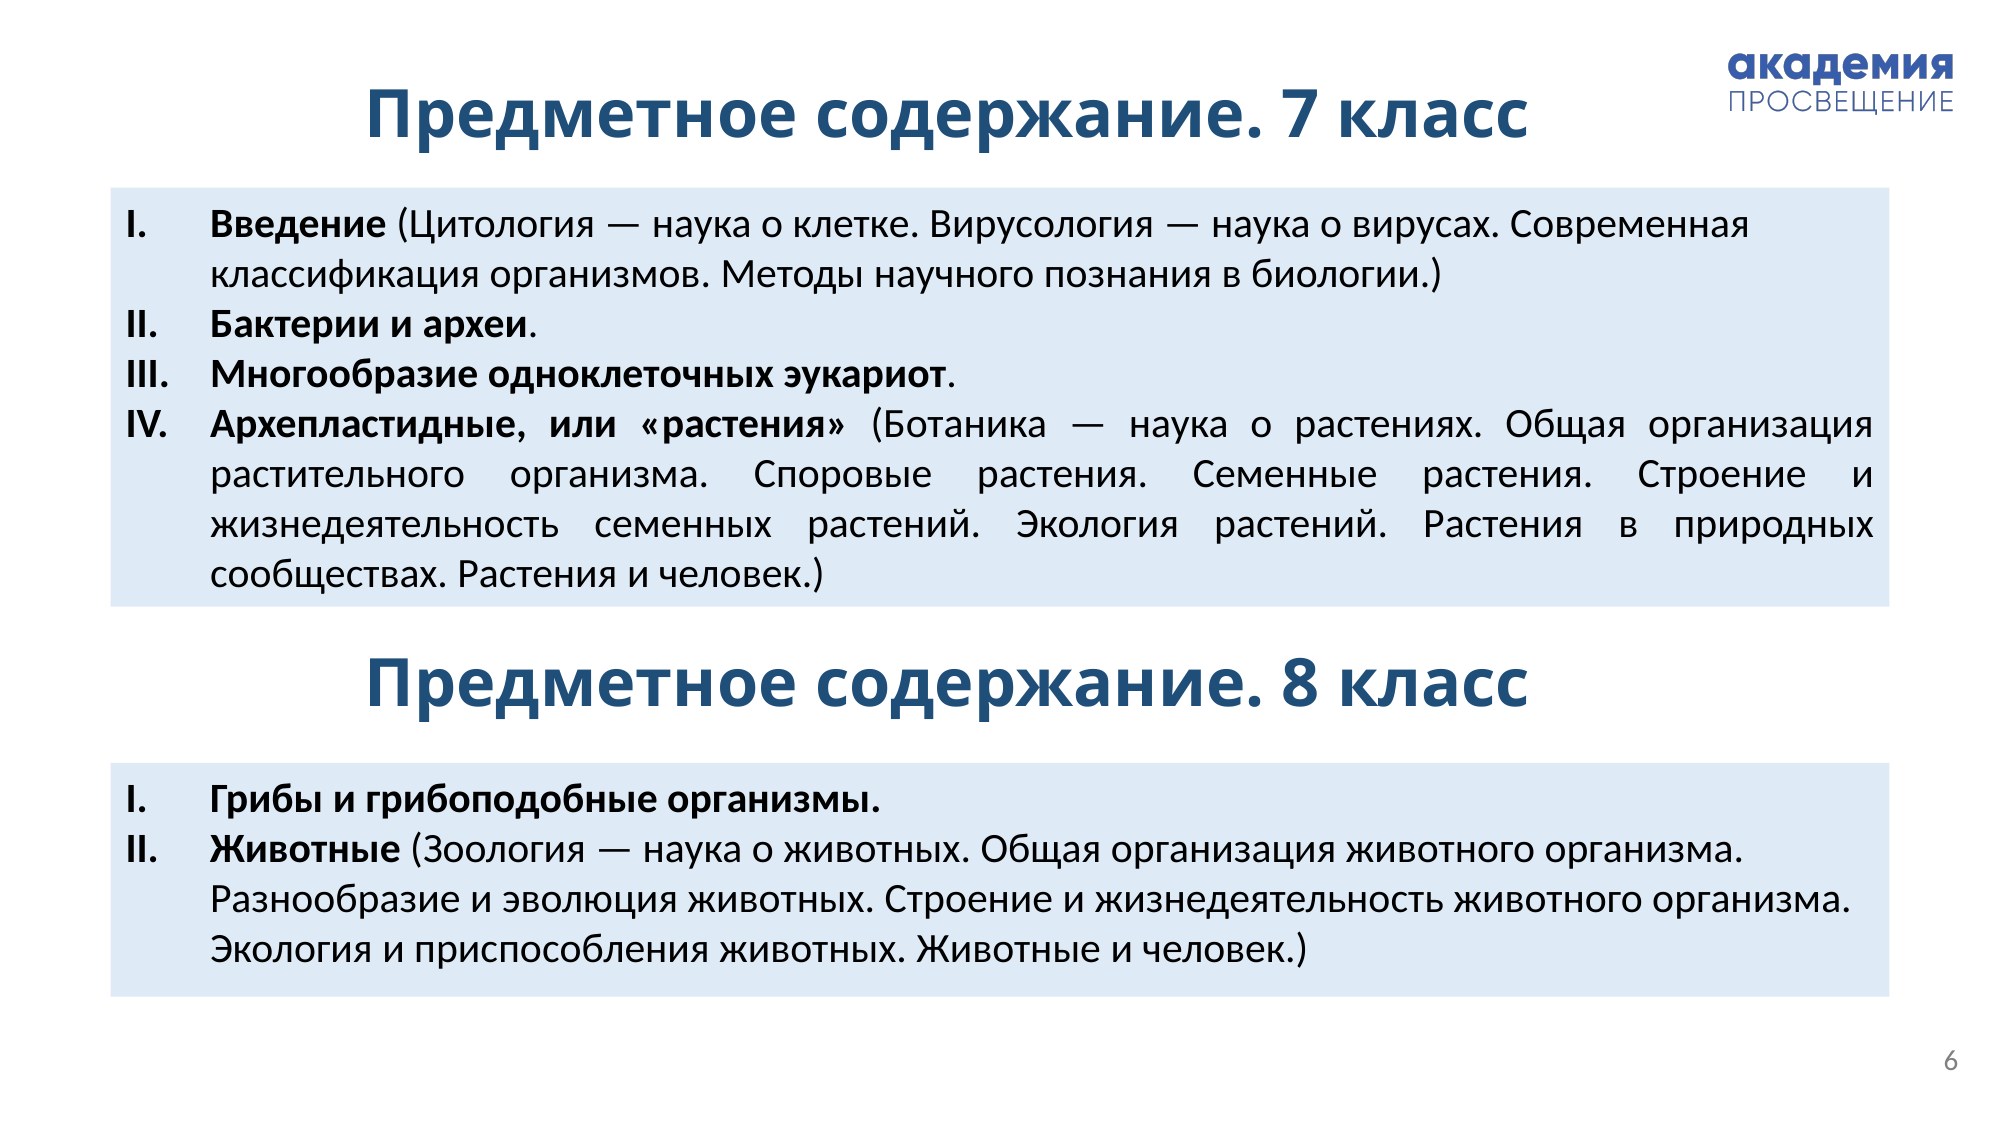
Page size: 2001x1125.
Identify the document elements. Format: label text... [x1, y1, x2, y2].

picture [1714, 33, 1969, 133]
title Предметное содержание. 7 класс [85, 7, 1811, 225]
list Введение (Цитология — наука о клетке. Вирусология — наука о вирусах. Современная классификация организмов. Методы научного познания в биологии.) Бактерии и археи. Многообразие одноклеточных эукариот. Архепластидные, или «растения» (Ботаника — наука о растениях. Общая организация растительного организма. Споровые растения. Семенные растения. Строение и жизнедеятельность семенных растений. Экология растений. Растения в природных сообществах. Растения и человек.) [110, 187, 1890, 607]
text_box Предметное содержание. 8 класс [85, 575, 1810, 794]
text_box 6 [1850, 1034, 1973, 1084]
list Грибы и грибоподобные организмы. Животные (Зоология — наука о животных. Общая организация животного организма. Разнообразие и эволюция животных. Строение и жизнедеятельность животного организма. Экология и приспособления животных. Животные и человек.) [110, 762, 1890, 997]
